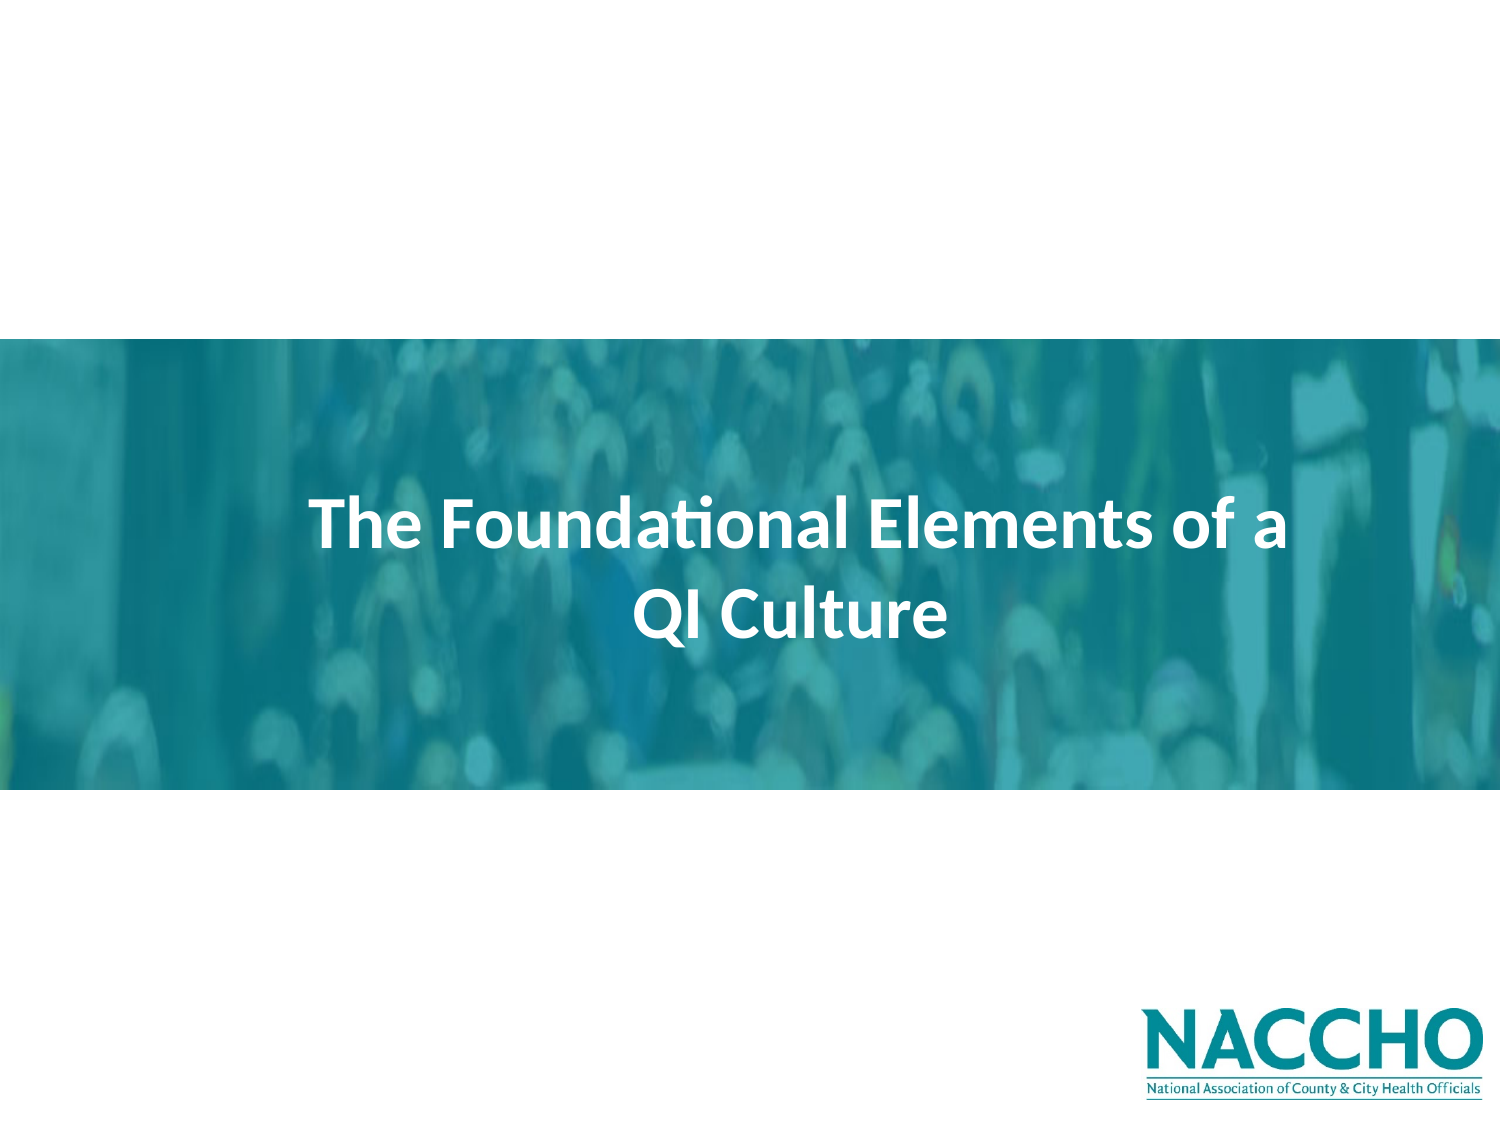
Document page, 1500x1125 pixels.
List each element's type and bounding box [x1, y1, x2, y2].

picture [0, 339, 1500, 790]
picture [1141, 1008, 1483, 1100]
